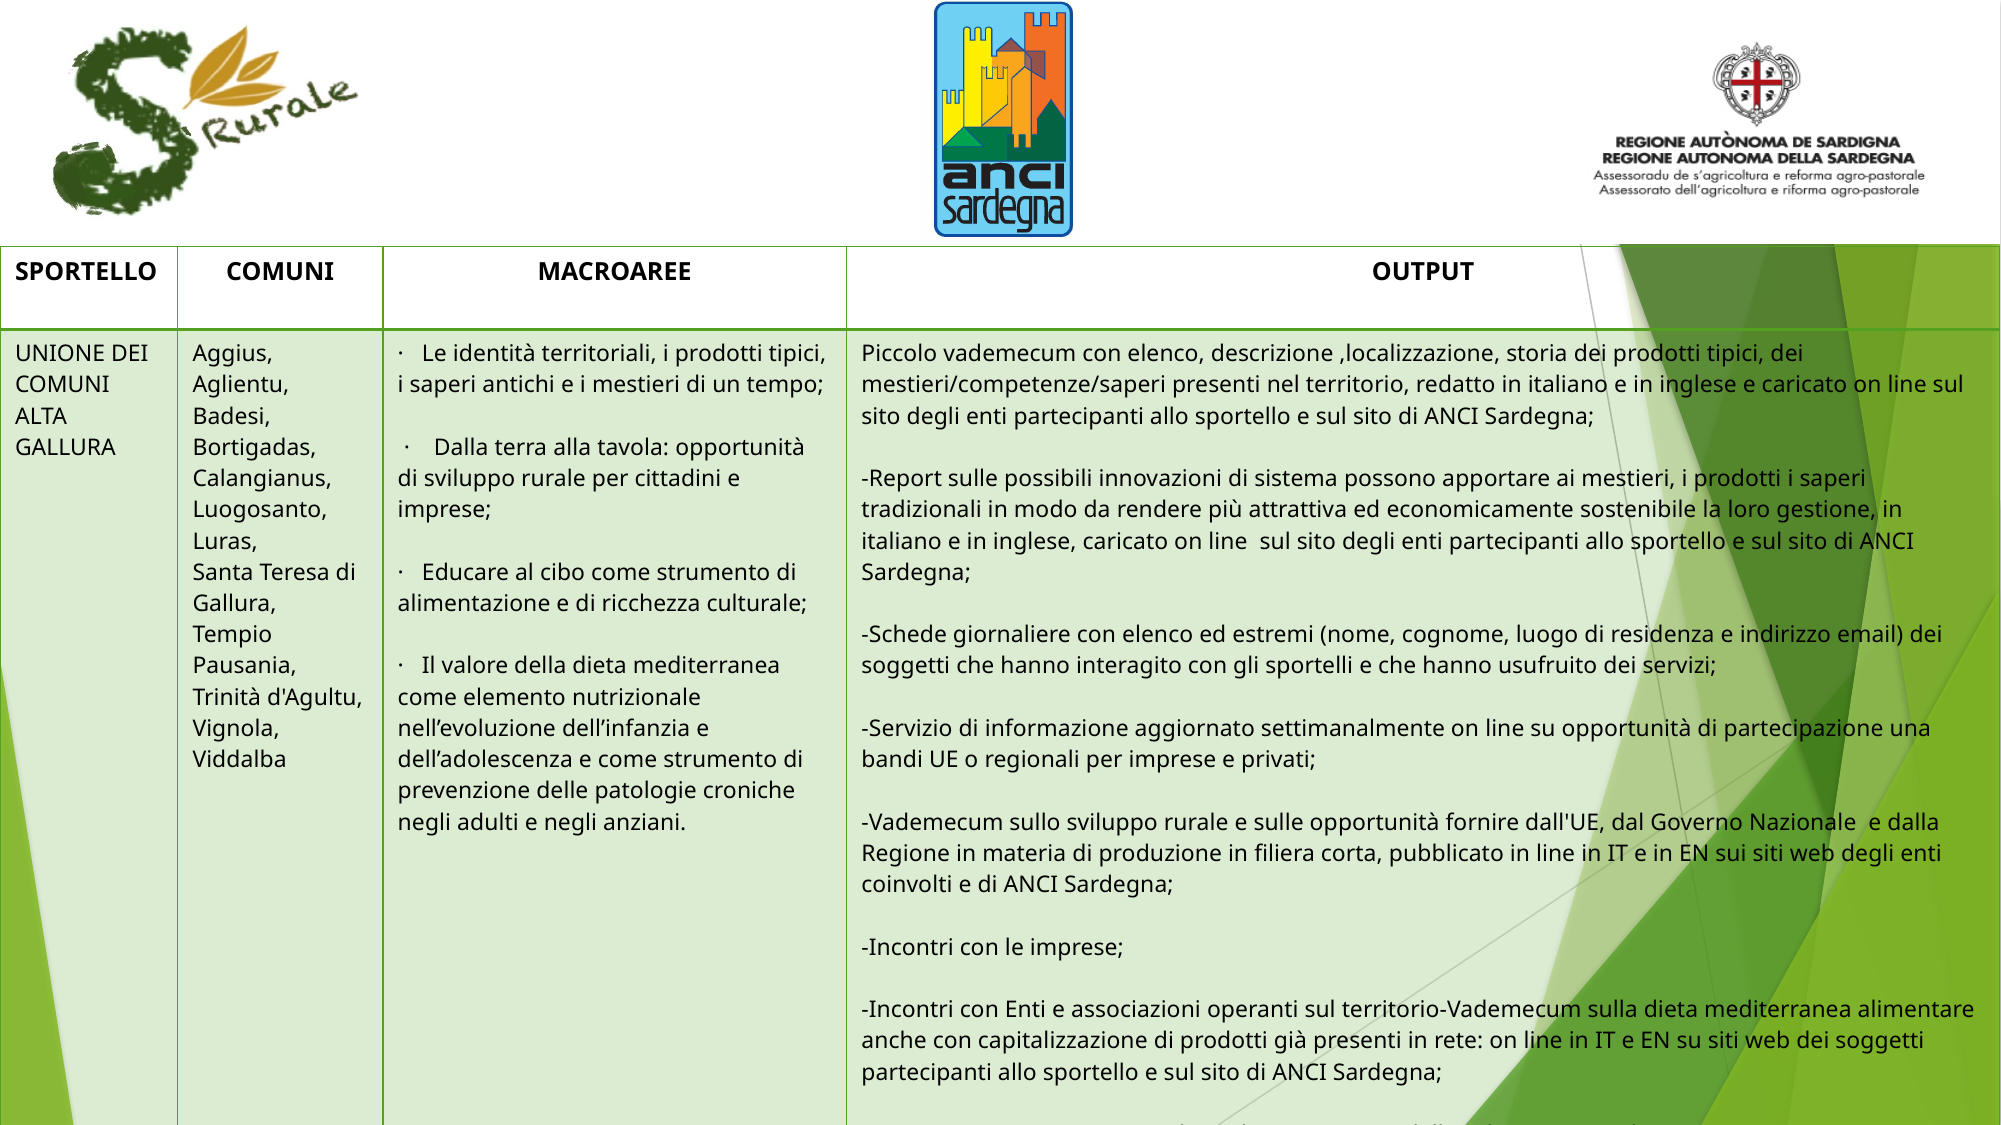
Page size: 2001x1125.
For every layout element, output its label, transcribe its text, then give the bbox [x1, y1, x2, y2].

picture [14, 3, 385, 234]
table_header SPORTELLO [1, 247, 177, 328]
table_cell UNIONE DEI COMUNI ALTA GALLURA [1, 331, 177, 1125]
table_cell Piccolo vademecum con elenco, descrizione ,localizzazione, storia dei prodotti tipici, dei mestieri/competenze/saperi presenti nel territorio, redatto in italiano e in inglese e caricato on line sul sito degli enti partecipanti allo sportello e sul sito di ANCI Sardegna; -Report sulle possibili innovazioni di sistema possono apportare ai mestieri, i prodotti i saperi tradizionali in modo da rendere più attrattiva ed economicamente sostenibile la loro gestione, in italiano e in inglese, caricato on line sul sito degli enti partecipanti allo sportello e sul sito di ANCI Sardegna; -Schede giornaliere con elenco ed estremi (nome, cognome, luogo di residenza e indirizzo email) dei soggetti che hanno interagito con gli sportelli e che hanno usufruito dei servizi; -Servizio di informazione aggiornato settimanalmente on line su opportunità di partecipazione una bandi UE o regionali per imprese e privati; -Vademecum sullo sviluppo rurale e sulle opportunità fornire dall'UE, dal Governo Nazionale e dalla Regione in materia di produzione in filiera corta, pubblicato in line in IT e in EN sui siti web degli enti coinvolti e di ANCI Sardegna; -Incontri con le imprese; -Incontri con Enti e associazioni operanti sul territorio-Vademecum sulla dieta mediterranea alimentare anche con capitalizzazione di prodotti già presenti in rete: on line in IT e EN su siti web dei soggetti partecipanti allo sportello e sul sito di ANCI Sardegna; -incontri con organizzazioni idi tutela prevenzione della salute territoriali. [847, 331, 1999, 1125]
table_cell Aggius, Aglientu, Badesi, Bortigadas, Calangianus, Luogosanto, Luras, Santa Teresa di Gallura, Tempio Pausania, Trinità d'Agultu, Vignola, Viddalba [178, 331, 382, 1125]
table_cell · Le identità territoriali, i prodotti tipici, i saperi antichi e i mestieri di un tempo; · Dalla terra alla tavola: opportunità di sviluppo rurale per cittadini e imprese; · Educare al cibo come strumento di alimentazione e di ricchezza culturale; · Il valore della dieta mediterranea come elemento nutrizionale nell’evoluzione dell’infanzia e dell’adolescenza e come strumento di prevenzione delle patologie croniche negli adulti e negli anziani. [384, 331, 846, 1125]
picture [918, 1, 1082, 241]
picture [1519, 0, 2000, 245]
table_header MACROAREE [384, 247, 846, 328]
table_header COMUNI [178, 247, 382, 328]
table_header OUTPUT [847, 247, 1999, 328]
